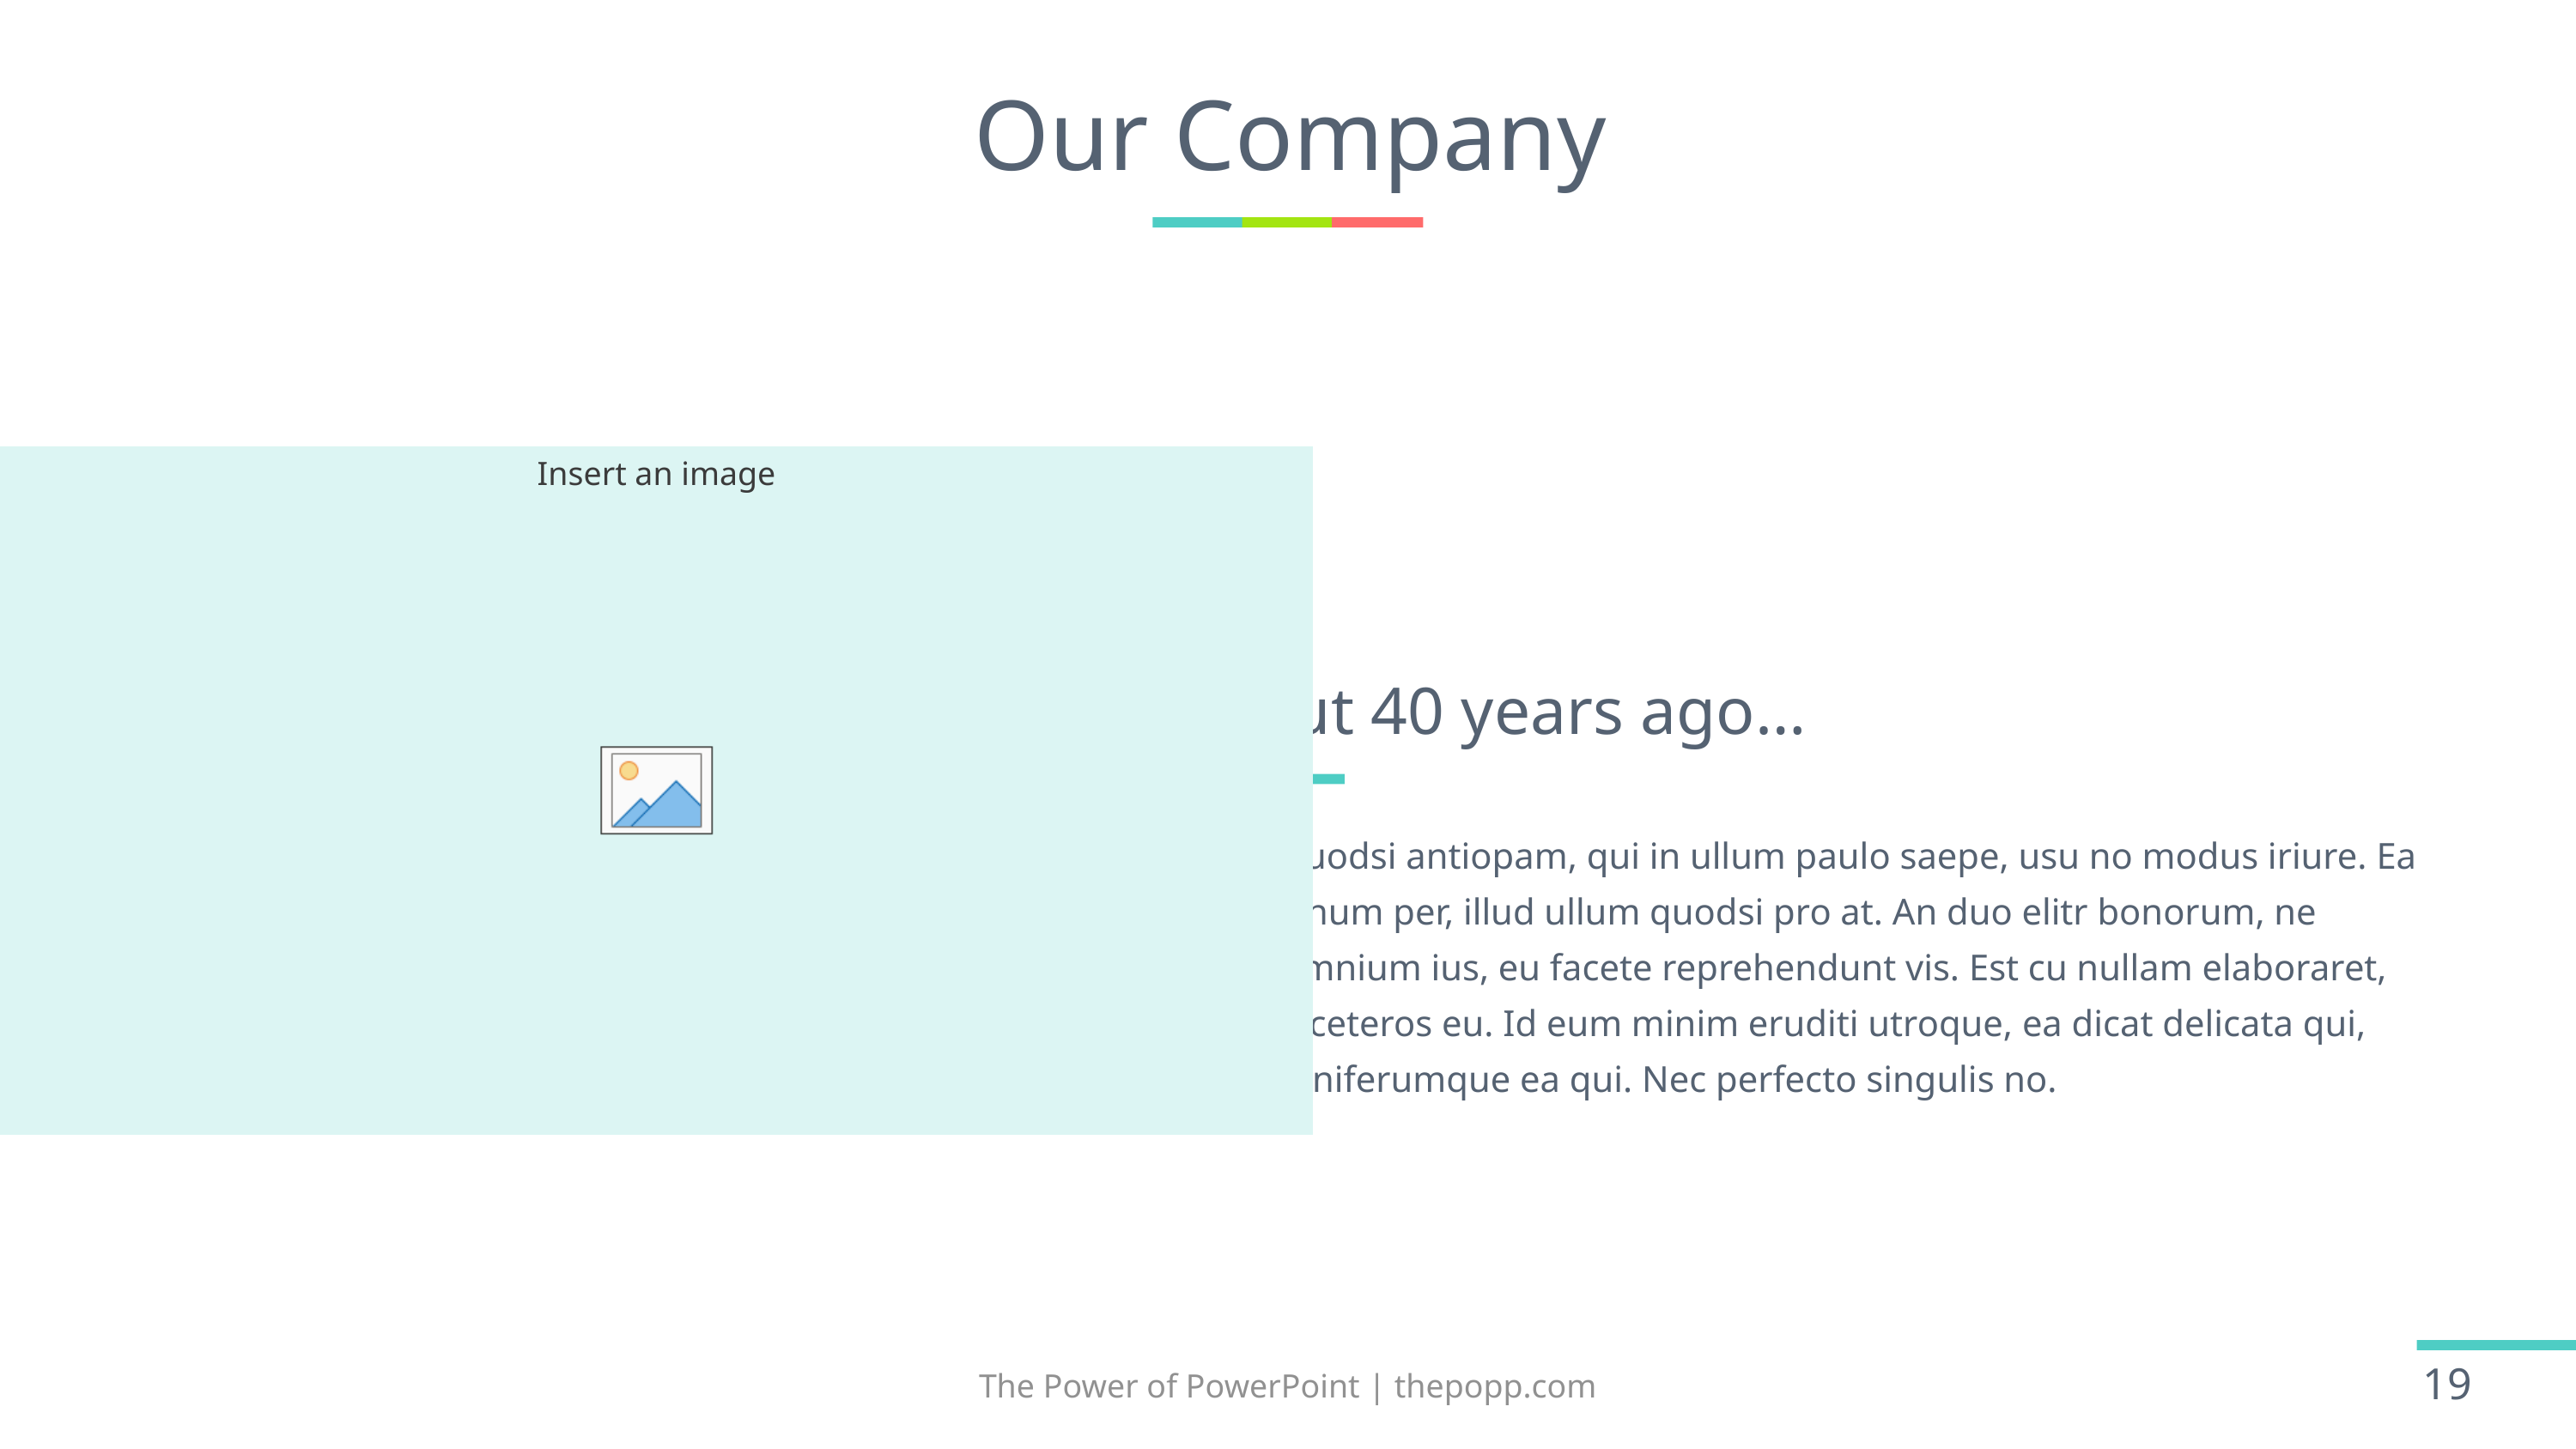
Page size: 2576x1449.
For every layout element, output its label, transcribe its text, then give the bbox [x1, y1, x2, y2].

slide_number 19 [2409, 1351, 2576, 1421]
picture [0, 446, 1314, 1135]
list About 40 years ago… [1314, 656, 2433, 761]
title Our Company [69, 49, 2512, 230]
footer The Power of PowerPoint | thepopp.com [853, 1349, 1723, 1427]
list Vel an quodsi antiopam, qui in ullum paulo saepe, usu no modus iriure. Ea sale alienum per, illud ullum quodsi pro at. An duo elitr bonorum, ne modo omnium ius, eu facete reprehendunt vis. Est cu nullam elaboraret, vis case ceteros eu. Id eum minim eruditi utroque, ea dicat delicata qui, iusto signiferumque ea qui. Nec perfecto singulis no. [1314, 814, 2433, 1135]
